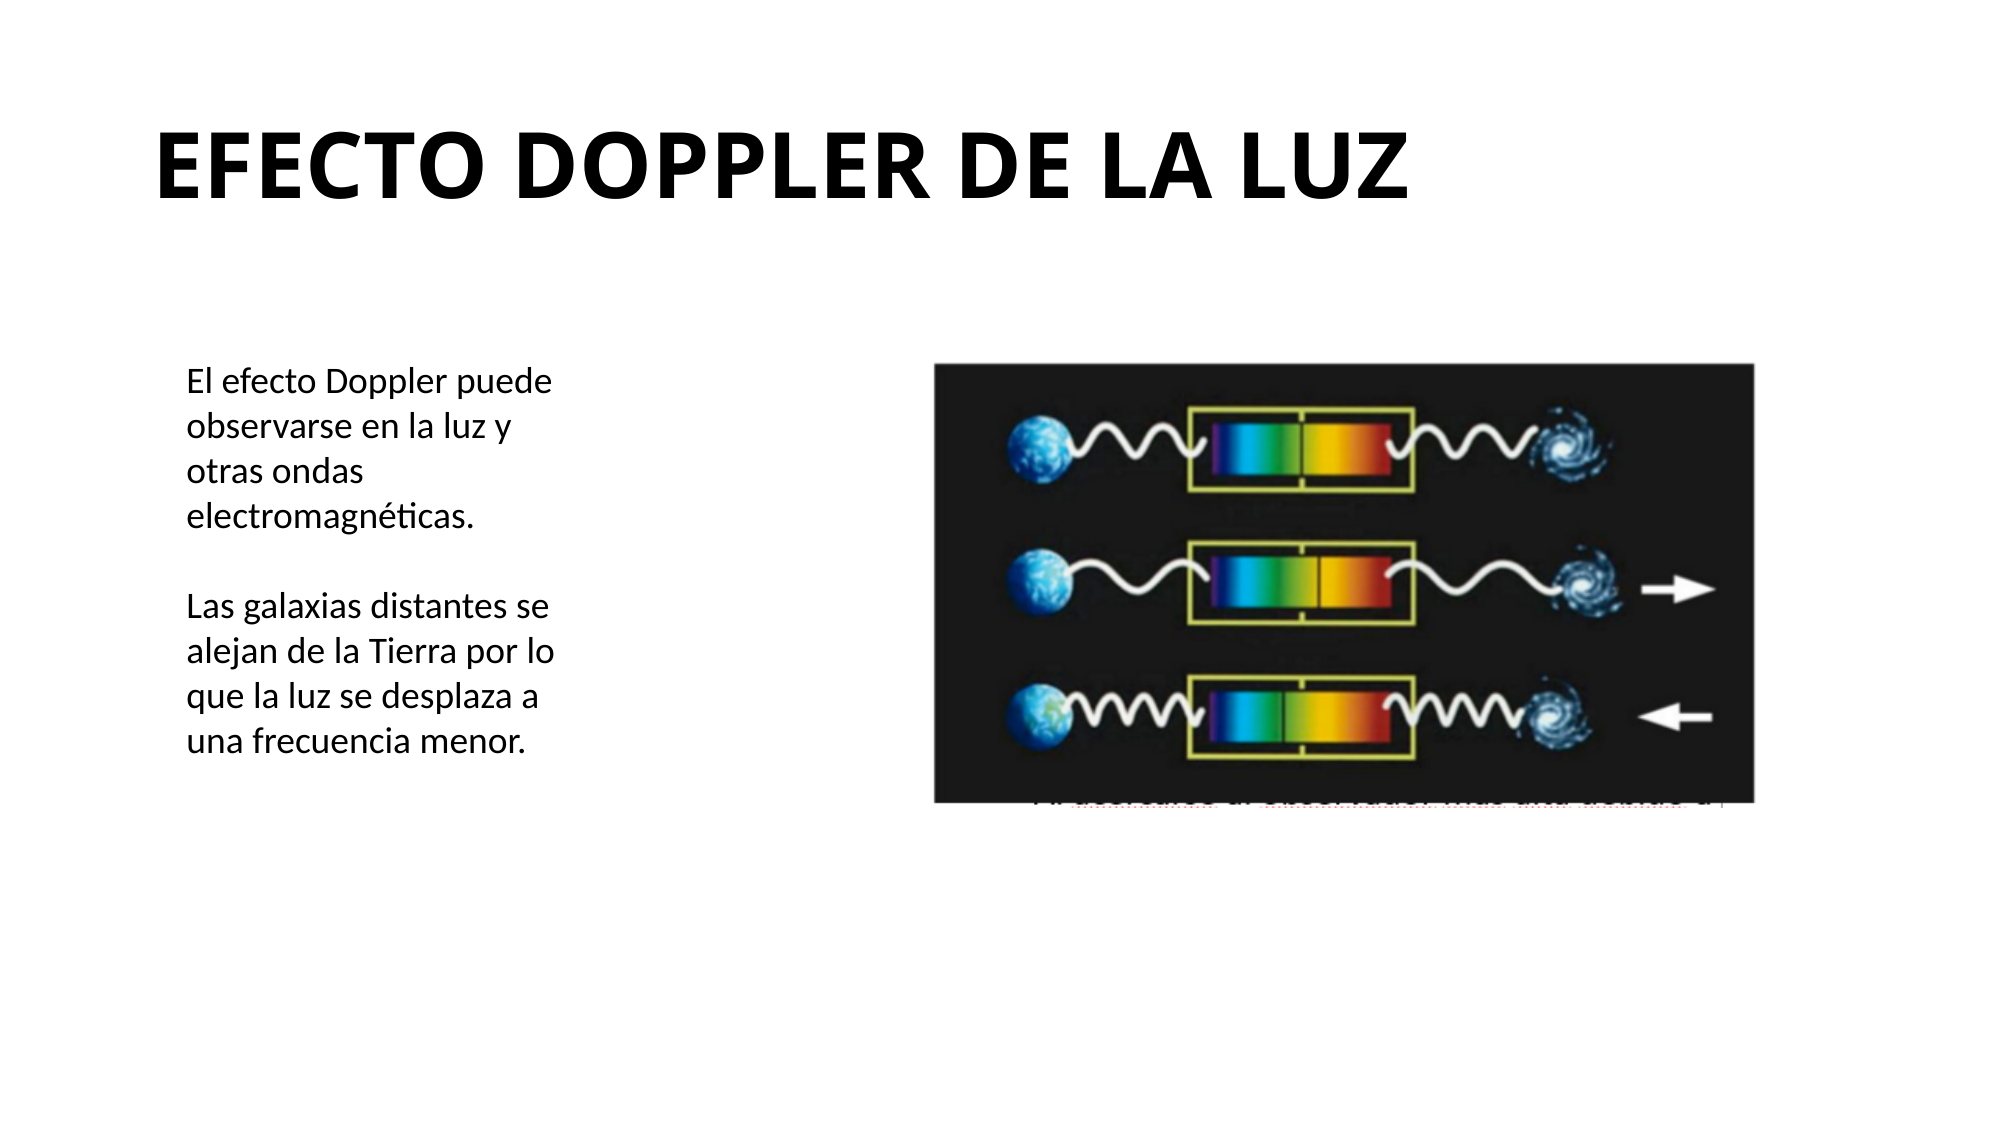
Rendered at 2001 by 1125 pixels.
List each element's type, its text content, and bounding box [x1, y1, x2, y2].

title EFECTO DOPPLER DE LA LUZ [137, 59, 1863, 278]
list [925, 361, 1759, 808]
text_box El efecto Doppler puede observarse en la luz y otras ondas electromagnéticas. Las galaxias distantes se alejan de la Tierra por lo que la luz se desplaza a una frecuencia menor. [171, 348, 594, 769]
